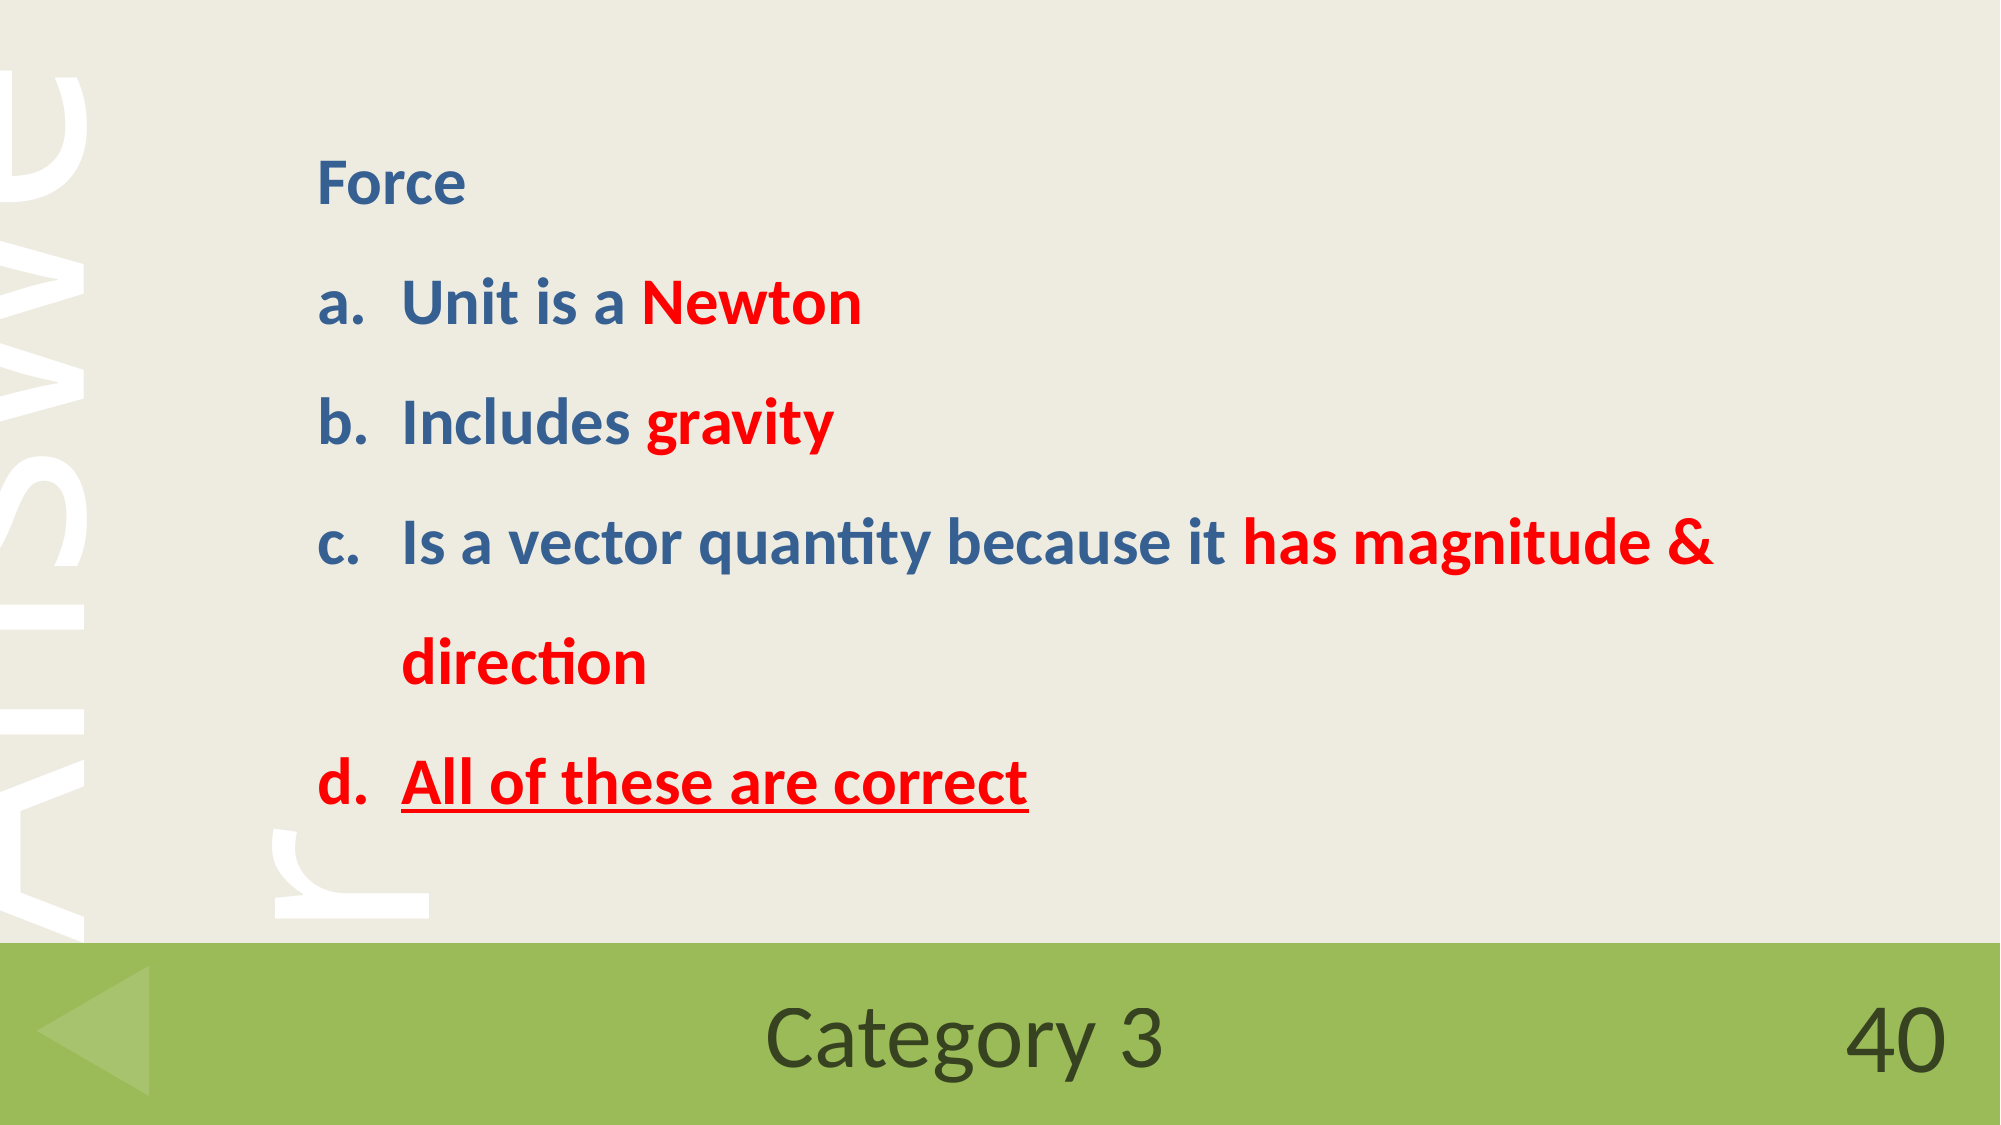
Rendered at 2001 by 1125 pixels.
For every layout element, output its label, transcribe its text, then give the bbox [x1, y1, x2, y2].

list 40 [1866, 967, 1963, 1097]
list Force Unit is a Newton Includes gravity Is a vector quantity because it has magnitude & direction All of these are correct [302, 123, 1908, 874]
title Category 3 [65, 937, 1866, 1125]
